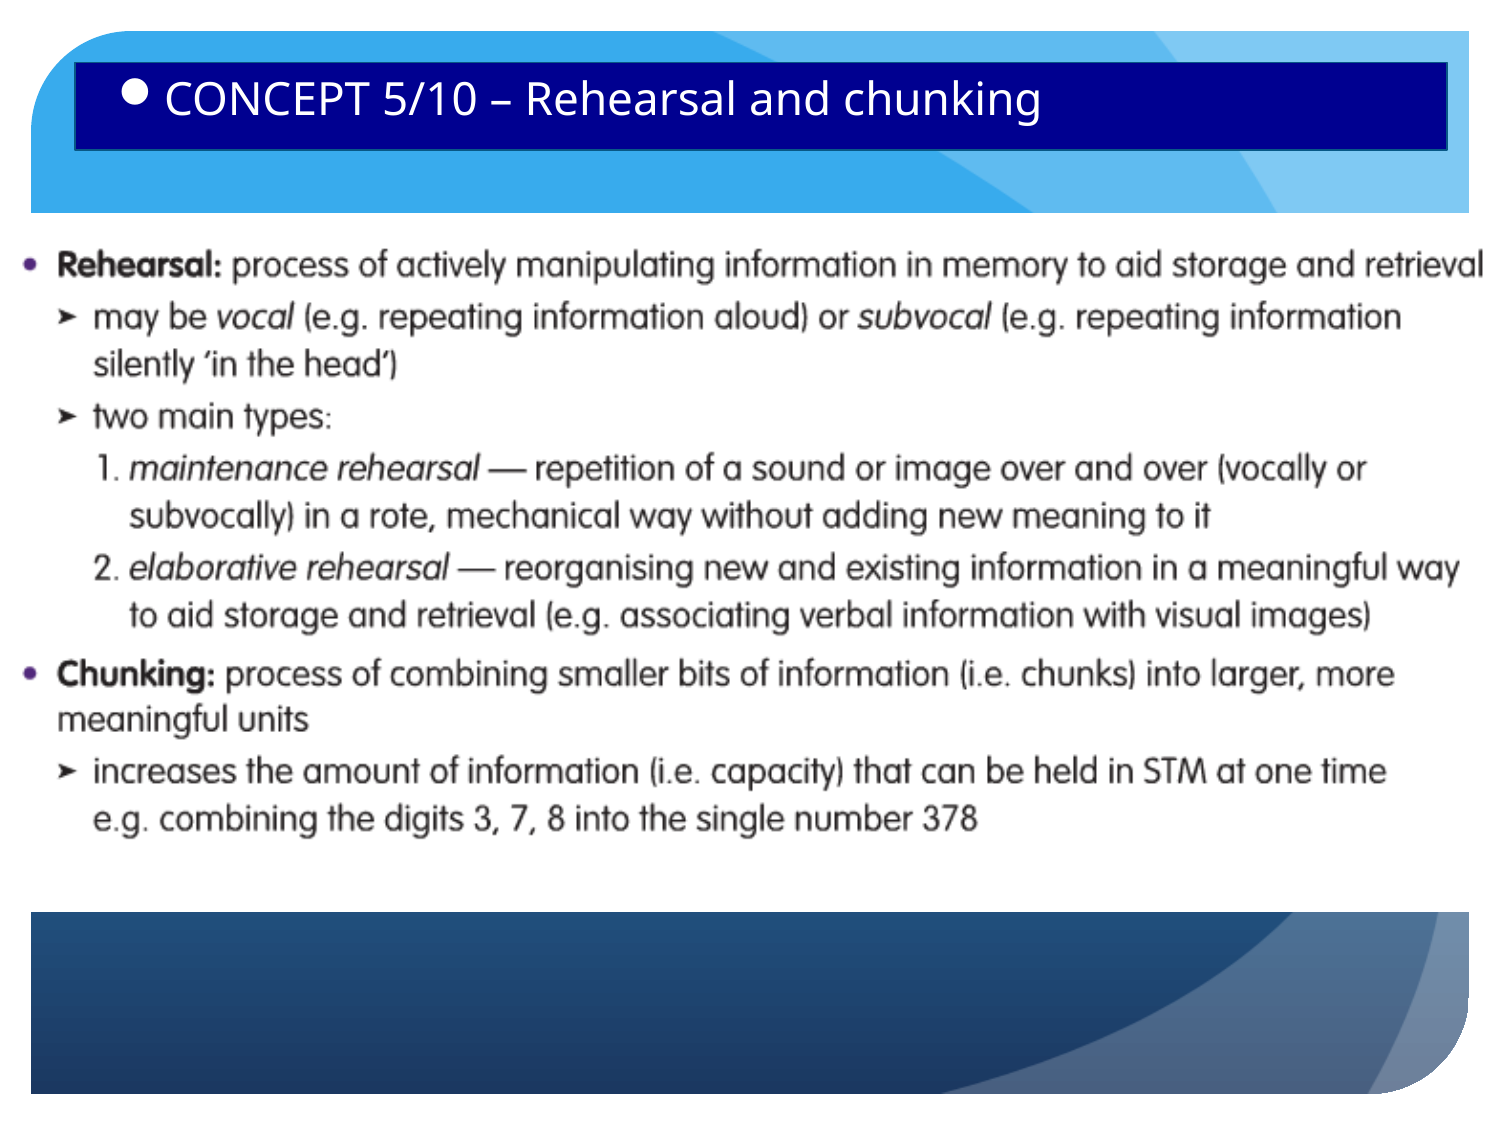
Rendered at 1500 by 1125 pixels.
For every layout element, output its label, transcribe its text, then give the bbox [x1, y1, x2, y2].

text_box [1372, 62, 1448, 151]
list CONCEPT 5/10 – Rehearsal and chunking [102, 62, 1372, 85]
picture [0, 30, 1500, 1094]
text_box [99, 85, 1398, 213]
text_box [74, 62, 102, 151]
